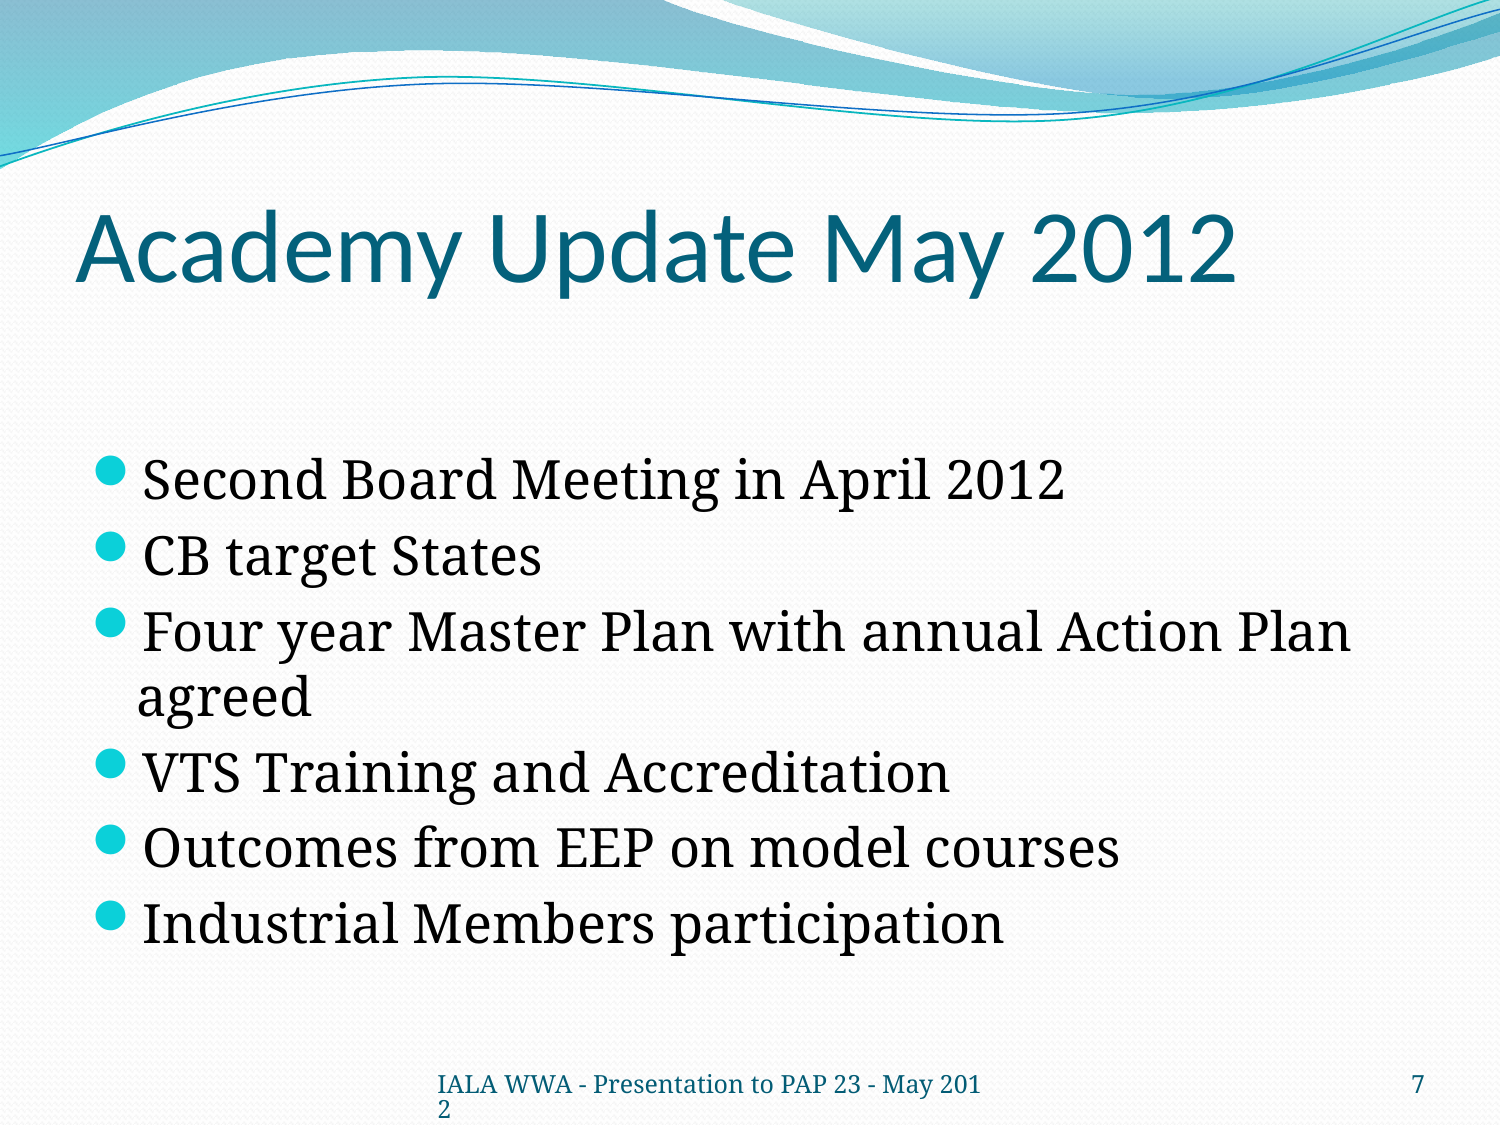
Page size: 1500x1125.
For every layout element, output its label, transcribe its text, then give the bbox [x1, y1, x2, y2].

list Second Board Meeting in April 2012 CB target States Four year Master Plan with annual Action Plan agreed VTS Training and Accreditation Outcomes from EEP on model courses Industrial Members participation [76, 361, 1427, 1021]
slide_number 7 [1299, 1042, 1425, 1103]
footer IALA WWA - Presentation to PAP 23 - May 2012 [437, 1042, 988, 1103]
title Academy Update May 2012 [75, 115, 1425, 303]
